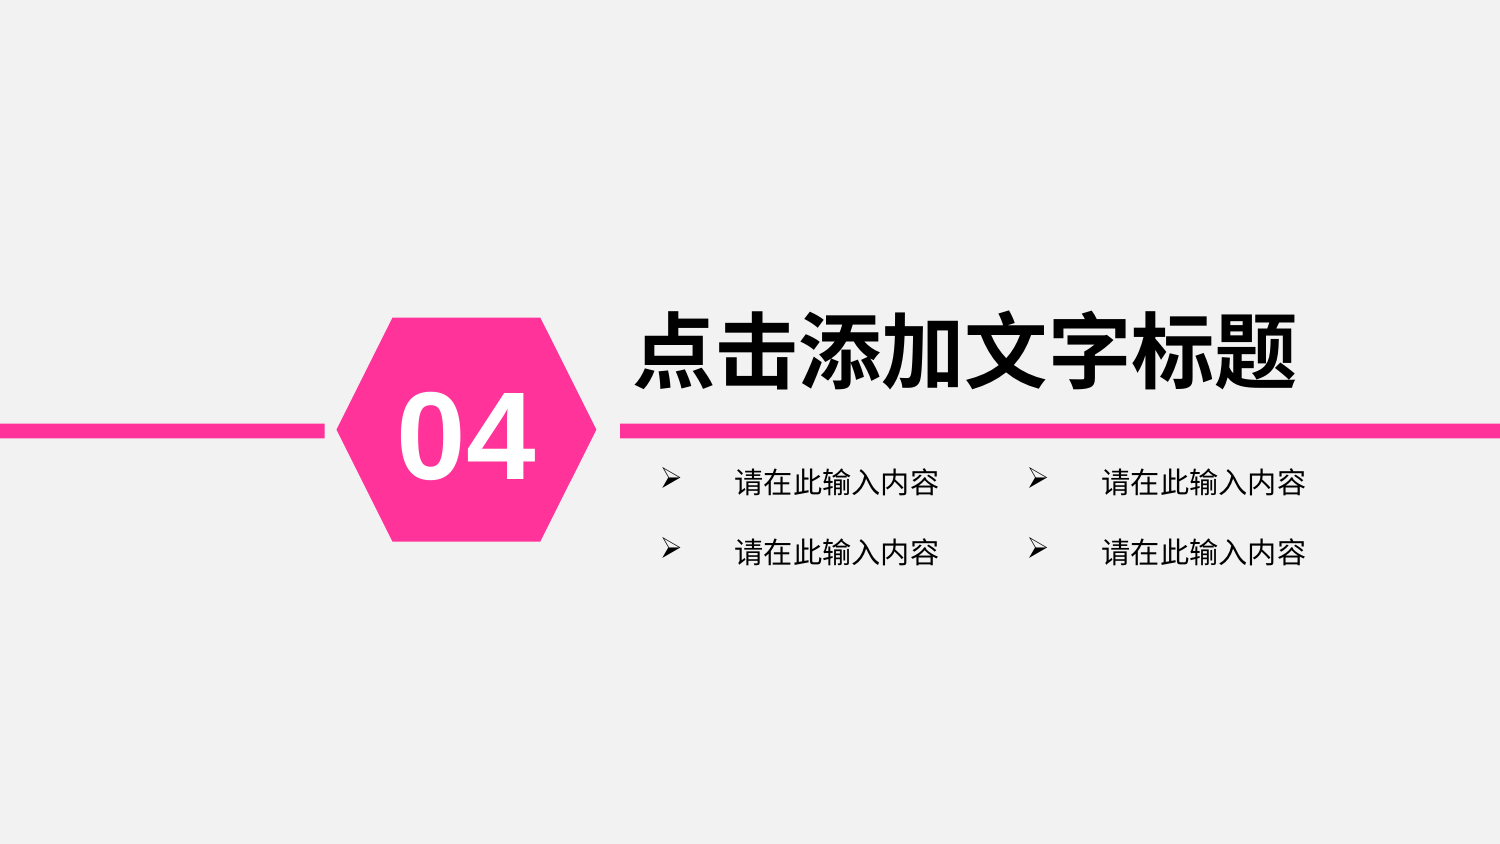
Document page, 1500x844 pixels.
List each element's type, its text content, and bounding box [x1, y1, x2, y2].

text_box 04 [334, 315, 599, 544]
text_box 请在此输入内容 [1011, 457, 1322, 507]
text_box [618, 422, 1500, 441]
text_box 请在此输入内容 [645, 526, 955, 577]
text_box 点击添加文字标题 [617, 291, 1314, 407]
text_box [0, 422, 327, 441]
text_box 请在此输入内容 [1011, 526, 1322, 577]
text_box 请在此输入内容 [645, 457, 955, 507]
